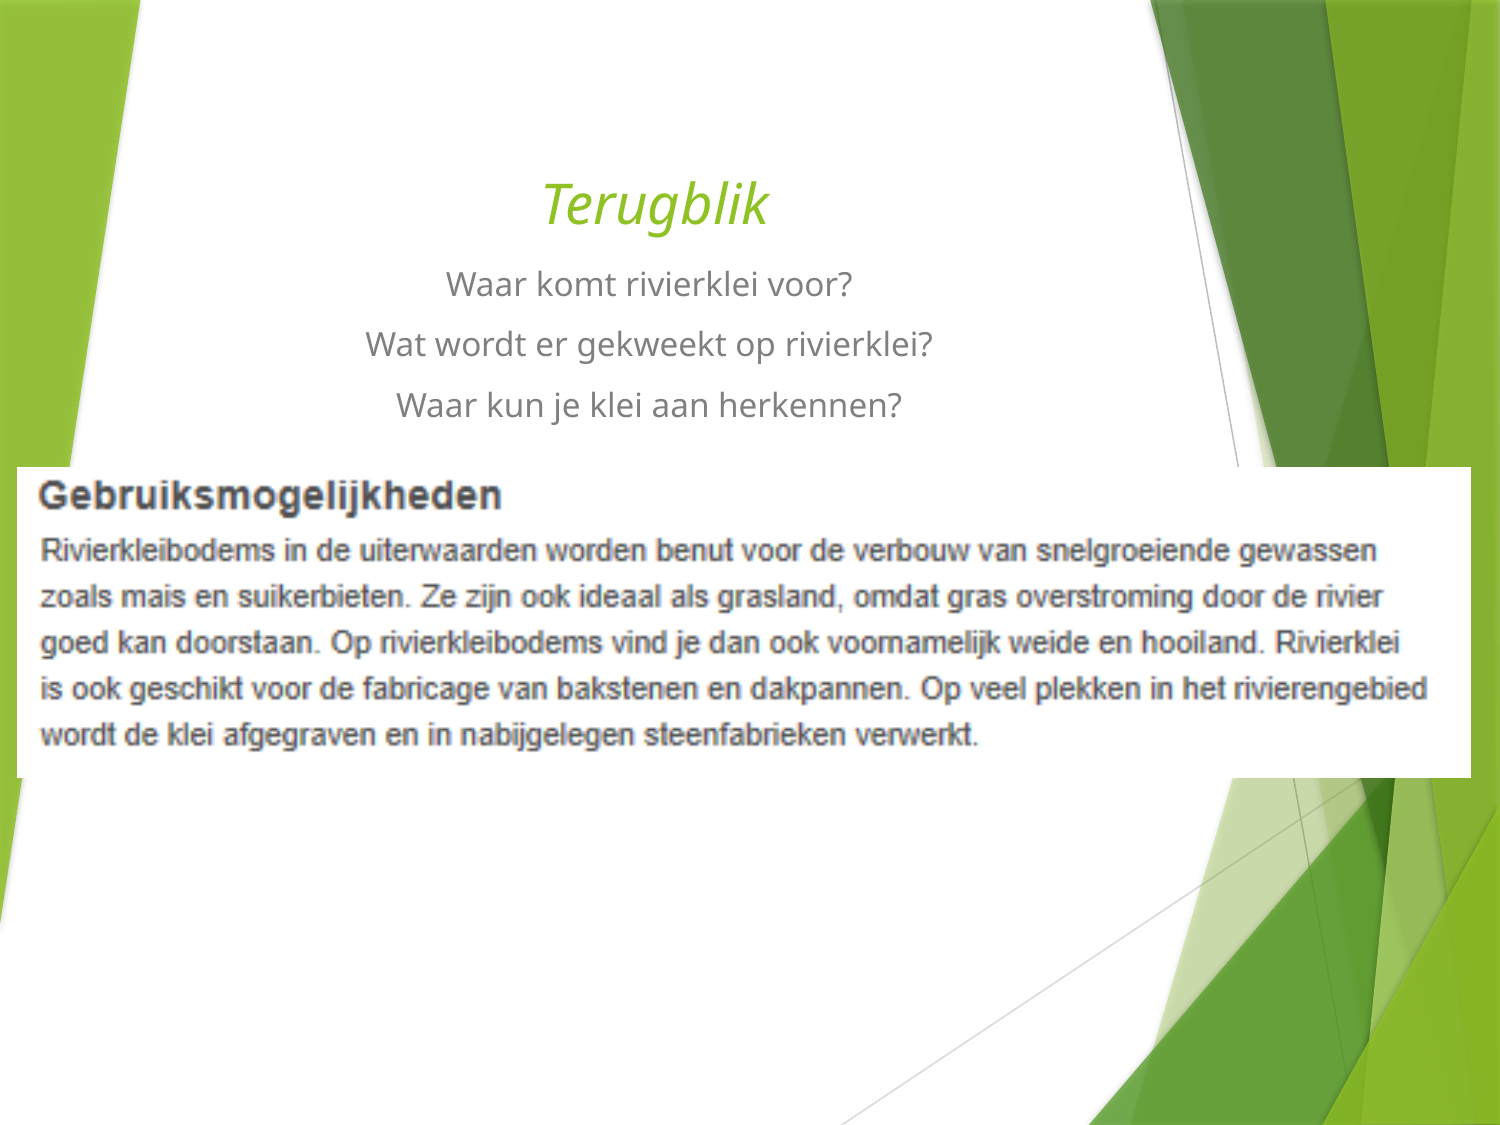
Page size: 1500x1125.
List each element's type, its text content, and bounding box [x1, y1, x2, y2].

title Terugblik [112, 101, 1199, 244]
picture [17, 467, 1471, 778]
subtitle Waar komt rivierklei voor? Wat wordt er gekweekt op rivierklei? Waar kun je klei aan herkennen? [64, 787, 1235, 882]
subtitle Waar komt rivierklei voor? Wat wordt er gekweekt op rivierklei? Waar kun je klei aan herkennen? [64, 255, 1235, 466]
